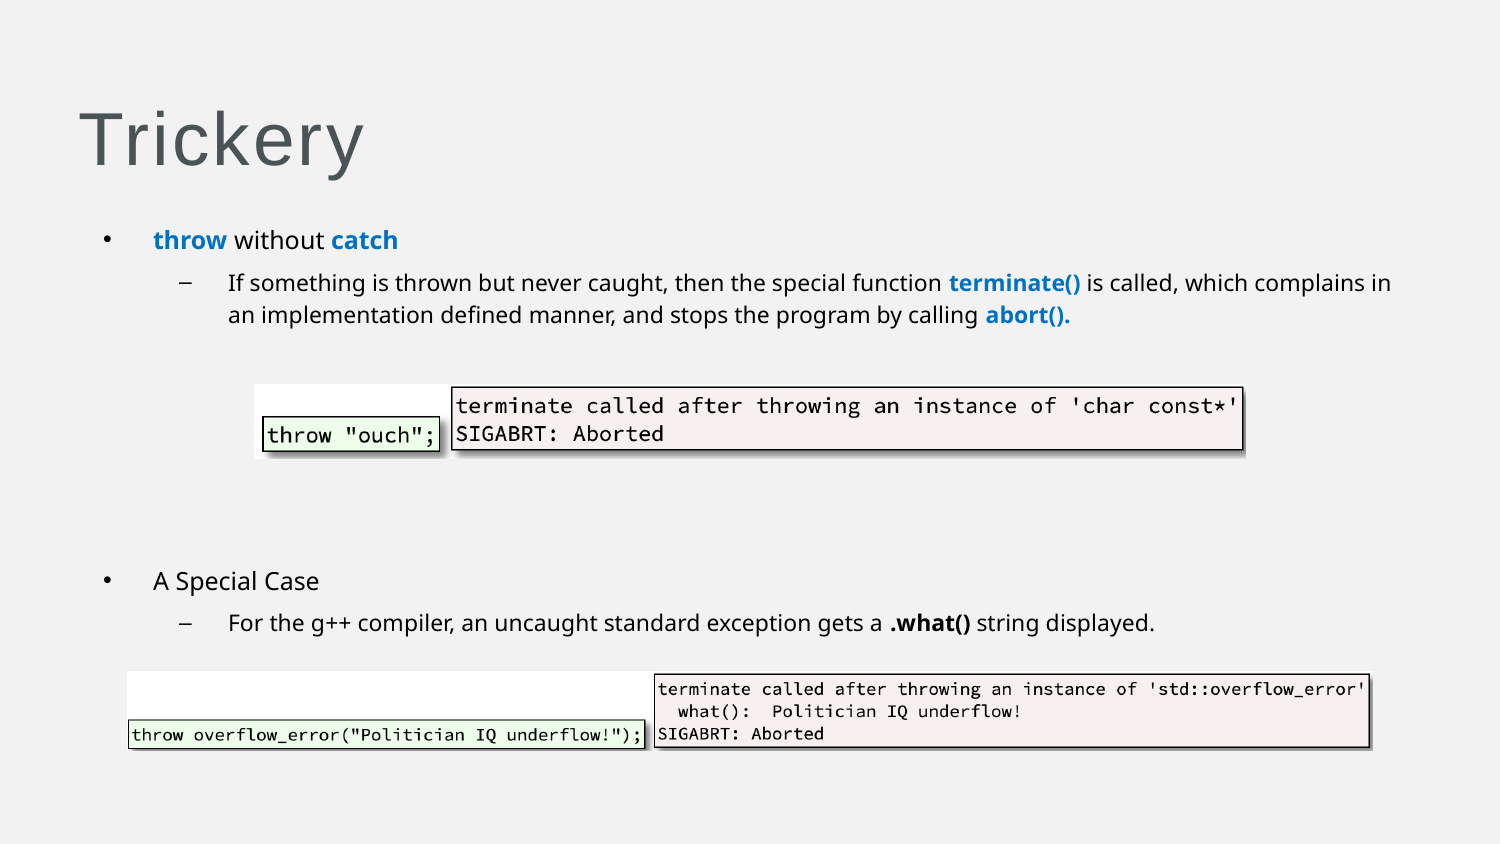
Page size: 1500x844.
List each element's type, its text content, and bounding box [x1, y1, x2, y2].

picture [254, 384, 1246, 459]
title Trickery [66, 79, 1434, 194]
list throw without catch If something is thrown but never caught, then the special function terminate() is called, which complains in an implementation defined manner, and stops the program by calling abort(). A Special Case For the g++ compiler, an uncaught standard exception gets a .what() string displayed. [68, 208, 1432, 428]
picture [127, 671, 1373, 751]
